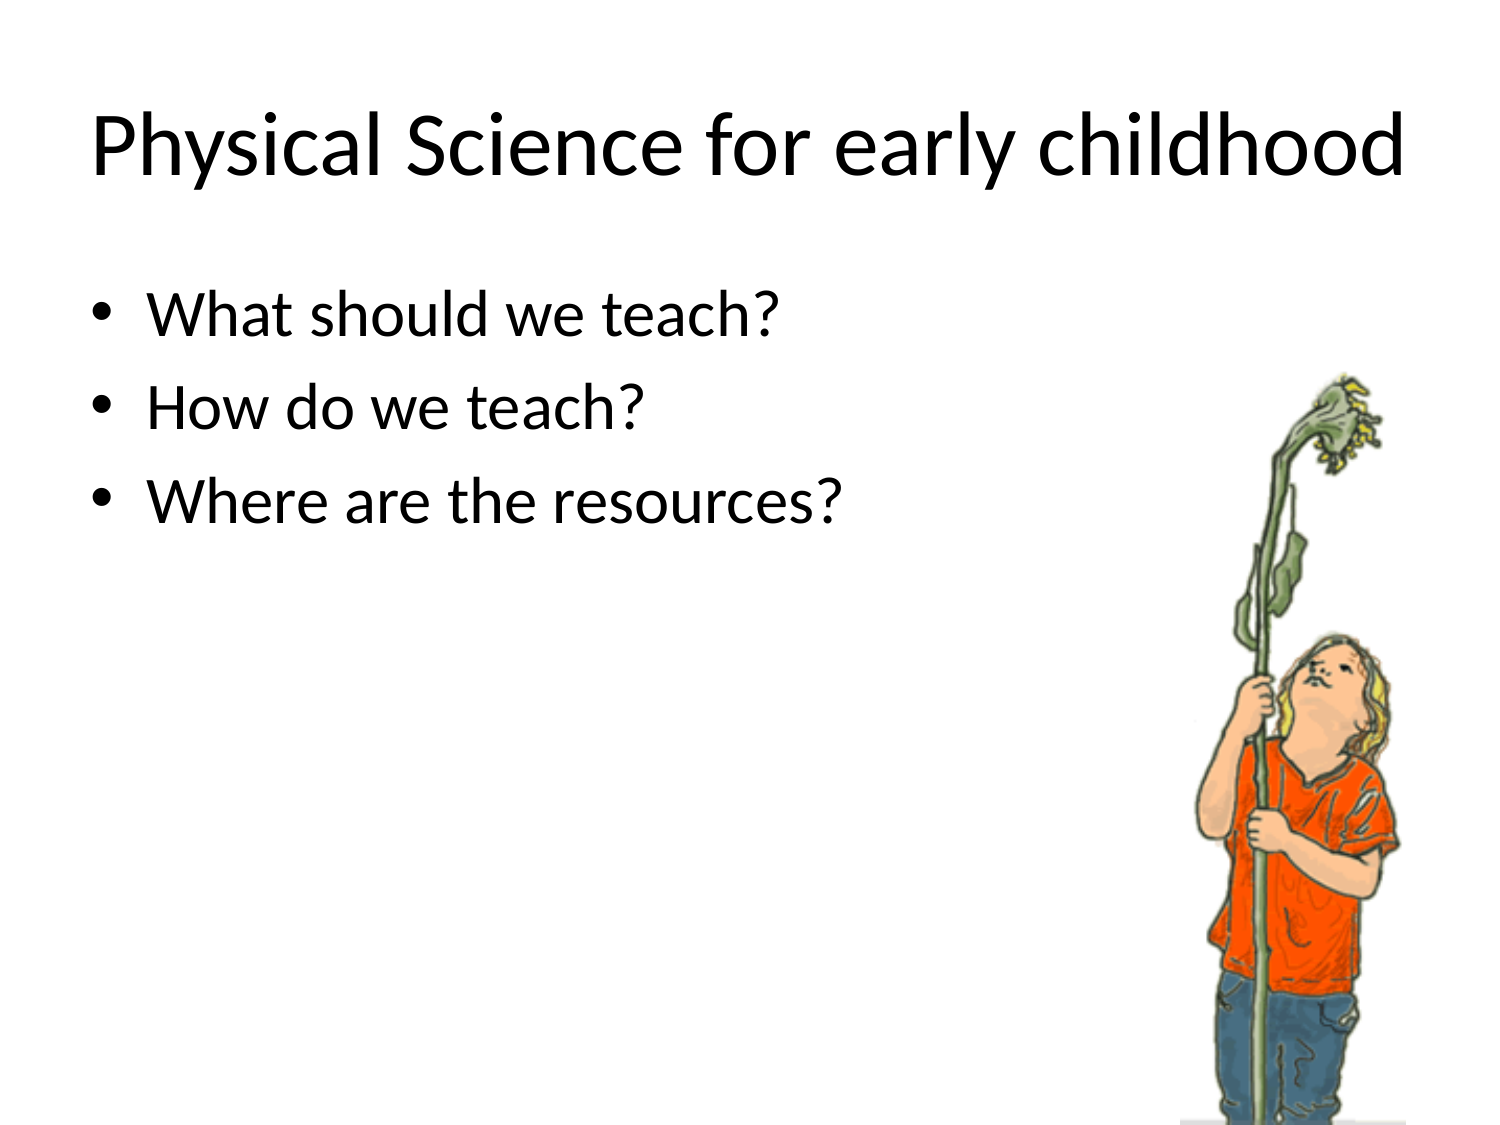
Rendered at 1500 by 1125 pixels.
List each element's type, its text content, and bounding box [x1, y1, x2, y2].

title Physical Science for early childhood [75, 45, 1425, 233]
picture [1180, 364, 1406, 1125]
list What should we teach? How do we teach? Where are the resources? [75, 262, 1425, 1005]
